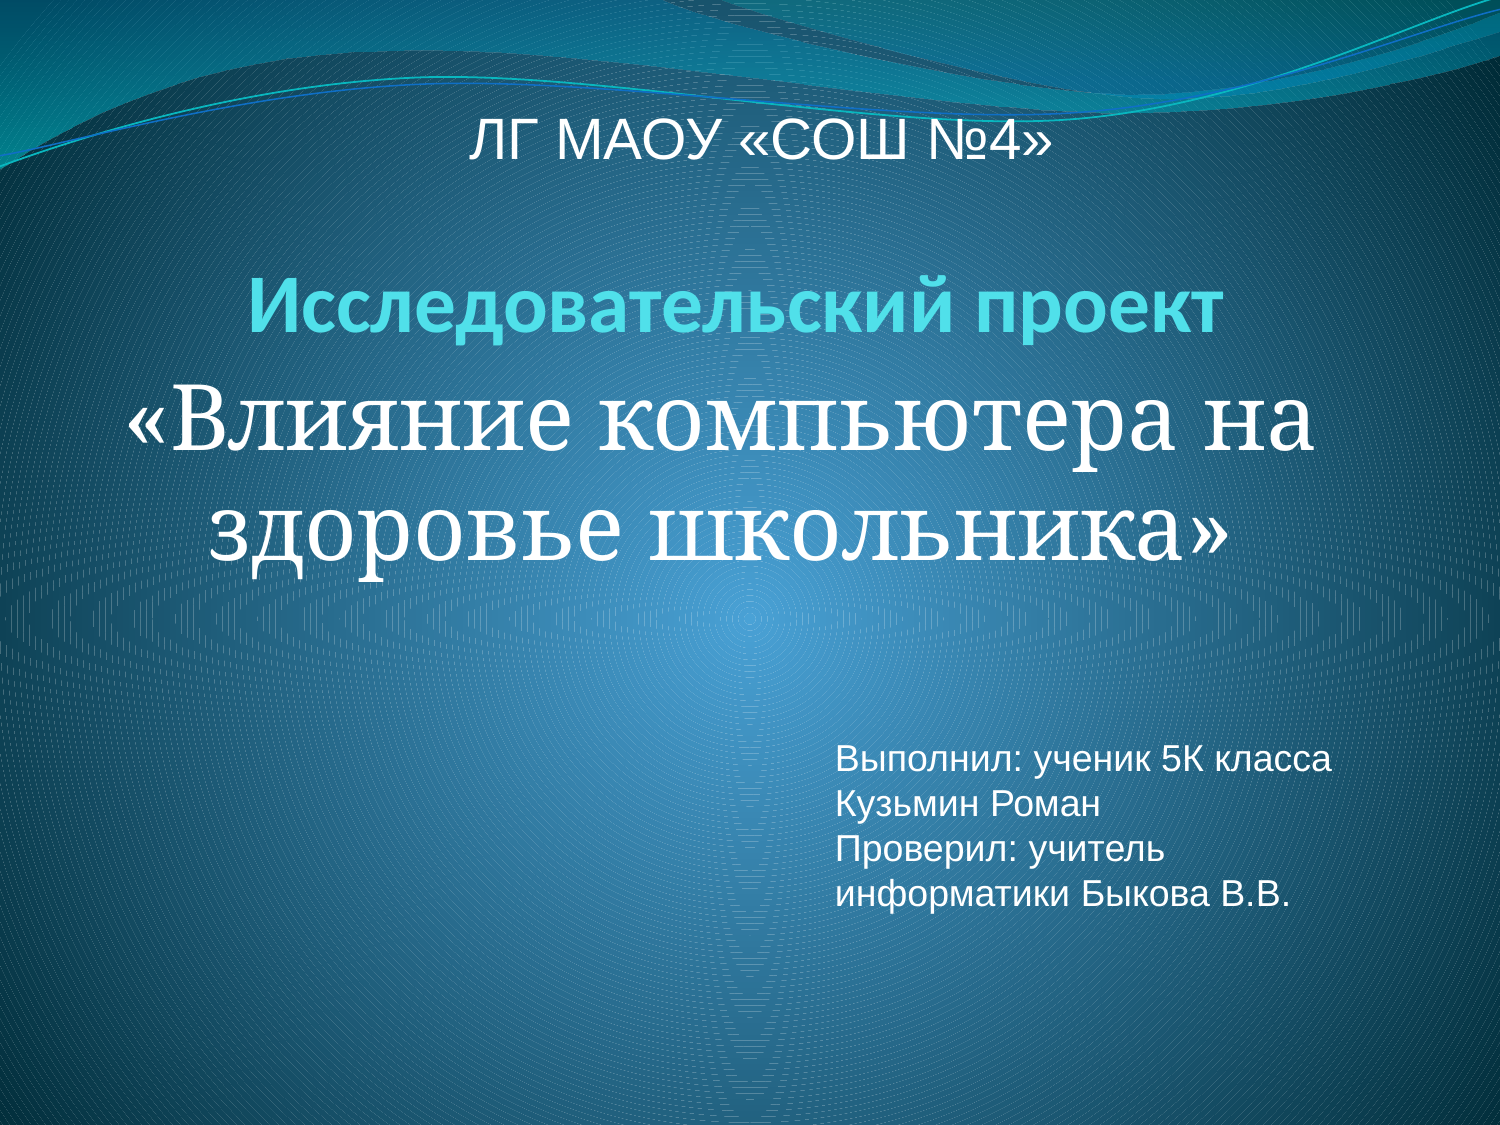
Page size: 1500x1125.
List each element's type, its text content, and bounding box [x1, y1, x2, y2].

subtitle «Влияние компьютера на здоровье школьника» [81, 351, 1371, 640]
text_box ЛГ МАОУ «СОШ №4» [316, 93, 1207, 179]
text_box Выполнил: ученик 5К класса Кузьмин Роман Проверил: учитель информатики Быкова В.В. [820, 726, 1407, 922]
title Исследовательский проект [93, 222, 1382, 350]
